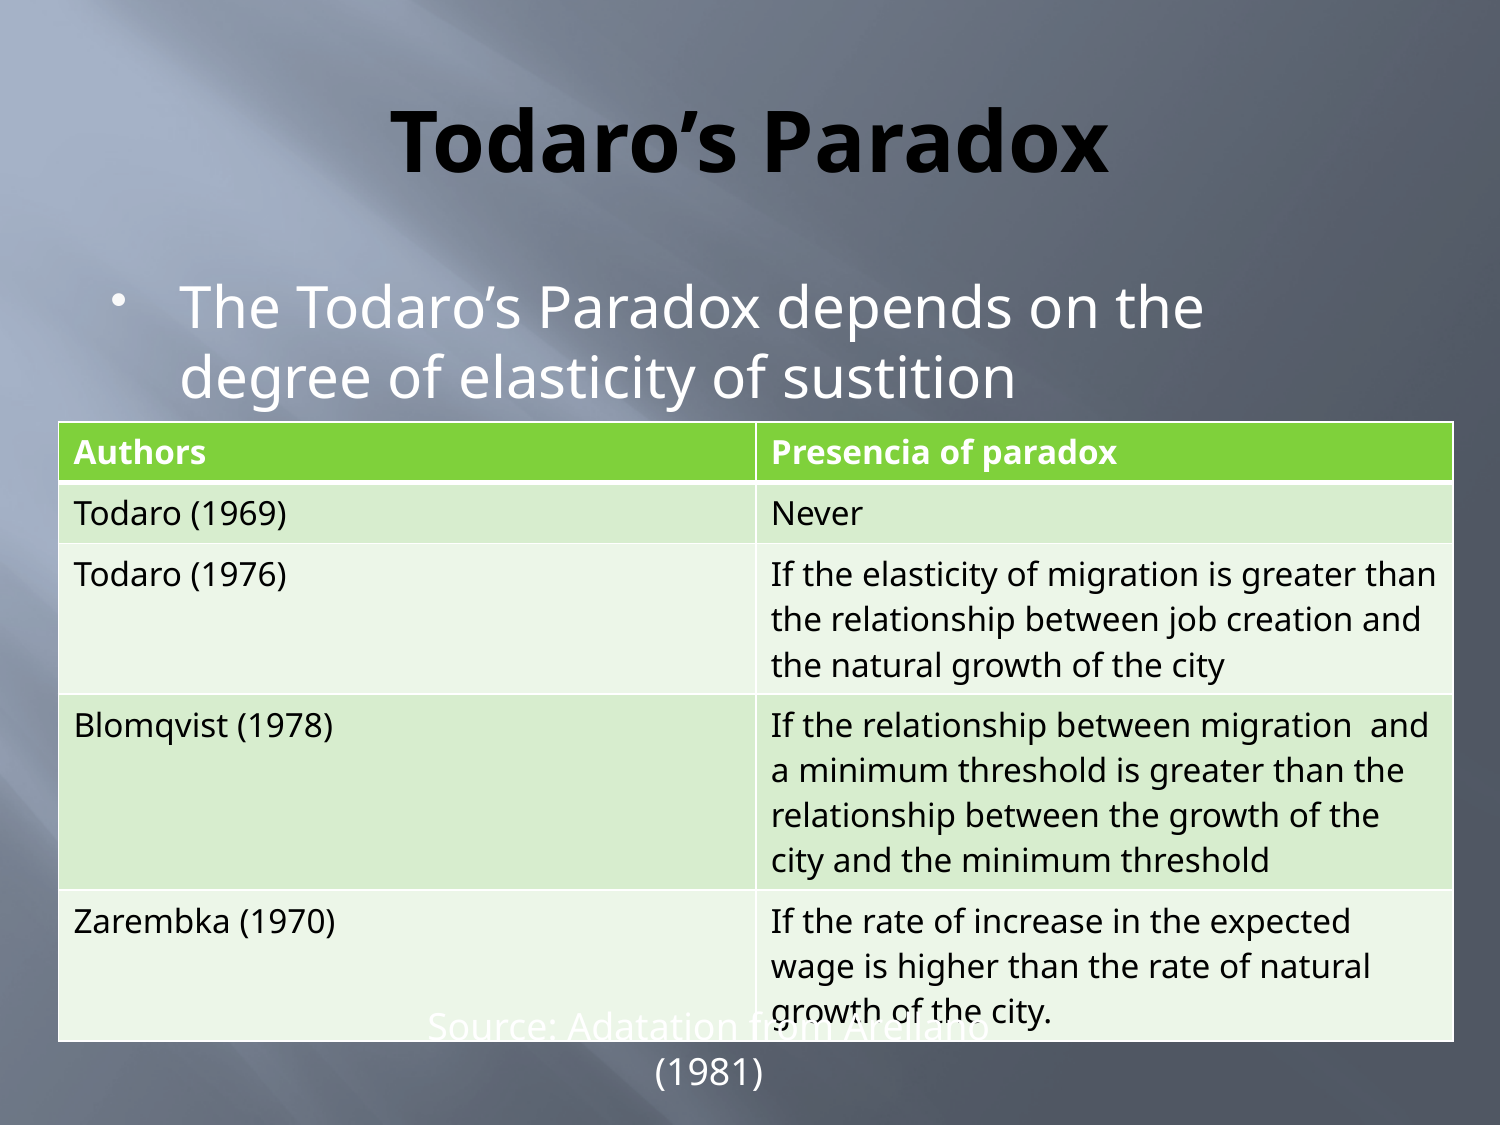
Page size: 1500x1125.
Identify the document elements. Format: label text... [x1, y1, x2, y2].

table_cell If the rate of increase in the expected wage is higher than the rate of natural growth of the city. [757, 891, 1452, 1040]
table_cell Todaro (1969) [59, 485, 755, 543]
table_header Authors [59, 423, 755, 480]
text_box Source: Adatation from Arellano (1981) [398, 996, 1020, 1101]
table_cell Never [757, 485, 1452, 543]
table_cell If the elasticity of migration is greater than the relationship between job creation and the natural growth of the city [757, 544, 1452, 693]
table_header Presencia of paradox [757, 423, 1452, 480]
table_cell If the relationship between migration and a minimum threshold is greater than the relationship between the growth of the city and the minimum threshold [757, 695, 1452, 889]
list The Todaro’s Paradox depends on the degree of elasticity of sustition [75, 262, 1425, 421]
table_cell Blomqvist (1978) [59, 695, 755, 889]
table_cell Zarembka (1970) [59, 891, 755, 1040]
title Todaro’s Paradox [75, 45, 1425, 233]
table_cell Todaro (1976) [59, 544, 755, 693]
